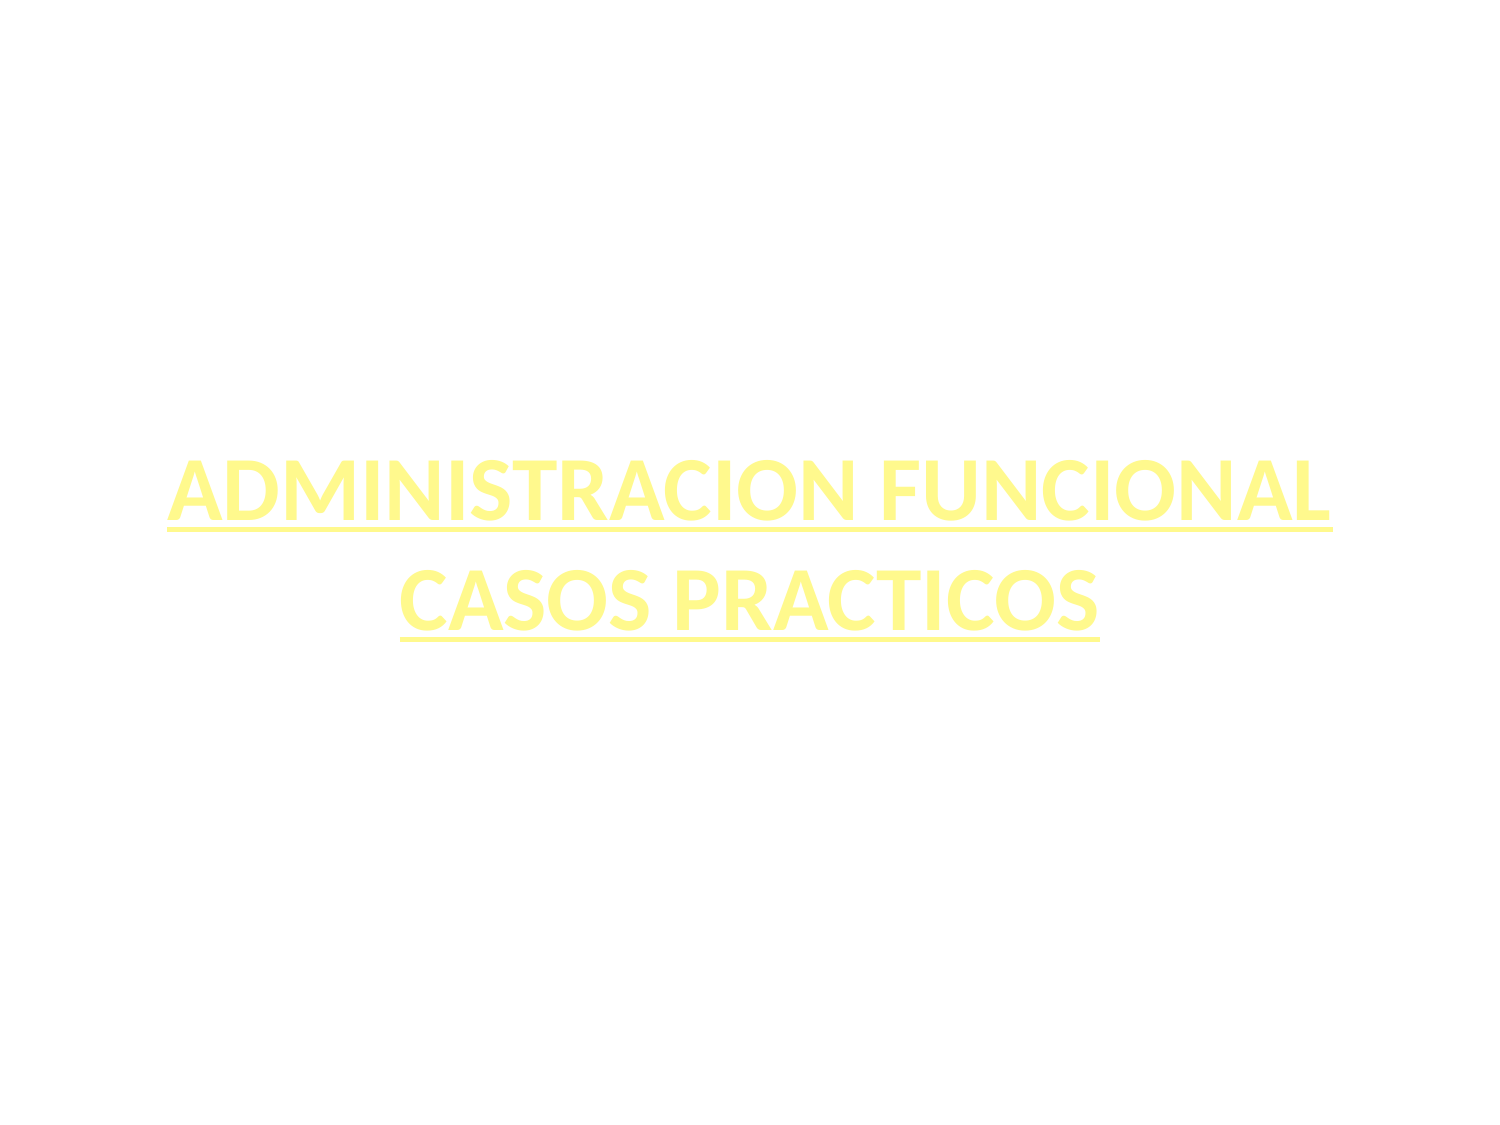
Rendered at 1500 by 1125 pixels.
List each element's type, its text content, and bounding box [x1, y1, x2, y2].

title ADMINISTRACION FUNCIONAL CASOS PRACTICOS [112, 231, 1388, 847]
